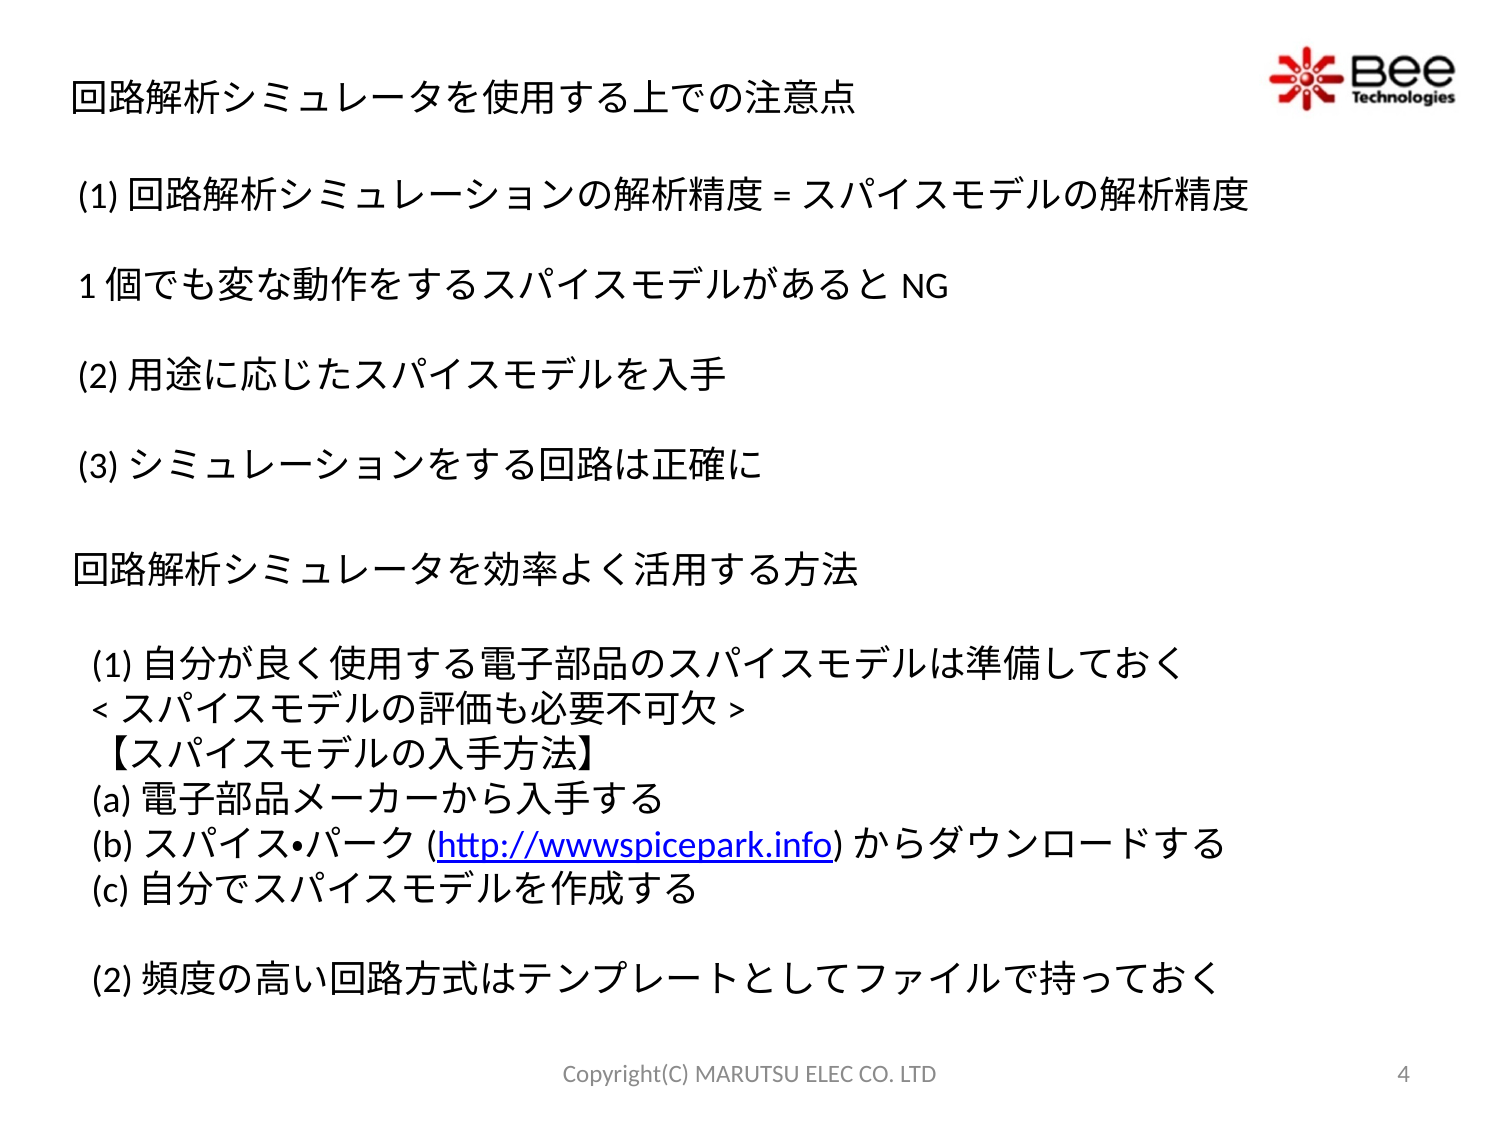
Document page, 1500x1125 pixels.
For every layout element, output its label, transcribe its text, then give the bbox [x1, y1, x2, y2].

picture [1259, 30, 1471, 124]
text_box 回路解析シミュレータを効率よく活用する方法 [57, 538, 874, 599]
footer Copyright(C) MARUTSU ELEC CO. LTD [512, 1042, 988, 1103]
slide_number 4 [1074, 1042, 1425, 1103]
text_box (1)自分が良く使用する電子部品のスパイスモデルは準備しておく <スパイスモデルの評価も必要不可欠> 【スパイスモデルの入手方法】 (a)電子部品メーカーから入手する (b)スパイス・パーク(http://wwwspicepark.info)からダウンロードする (c)自分でスパイスモデルを作成する (2)頻度の高い回路方式はテンプレートとしてファイルで持っておく [76, 632, 1243, 1008]
text_box (1)回路解析シミュレーションの解析精度=スパイスモデルの解析精度 1個でも変な動作をするスパイスモデルがあるとNG (2)用途に応じたスパイスモデルを入手 (3)シミュレーションをする回路は正確に [62, 163, 1265, 494]
text_box 回路解析シミュレータを使用する上での注意点 [55, 66, 881, 127]
